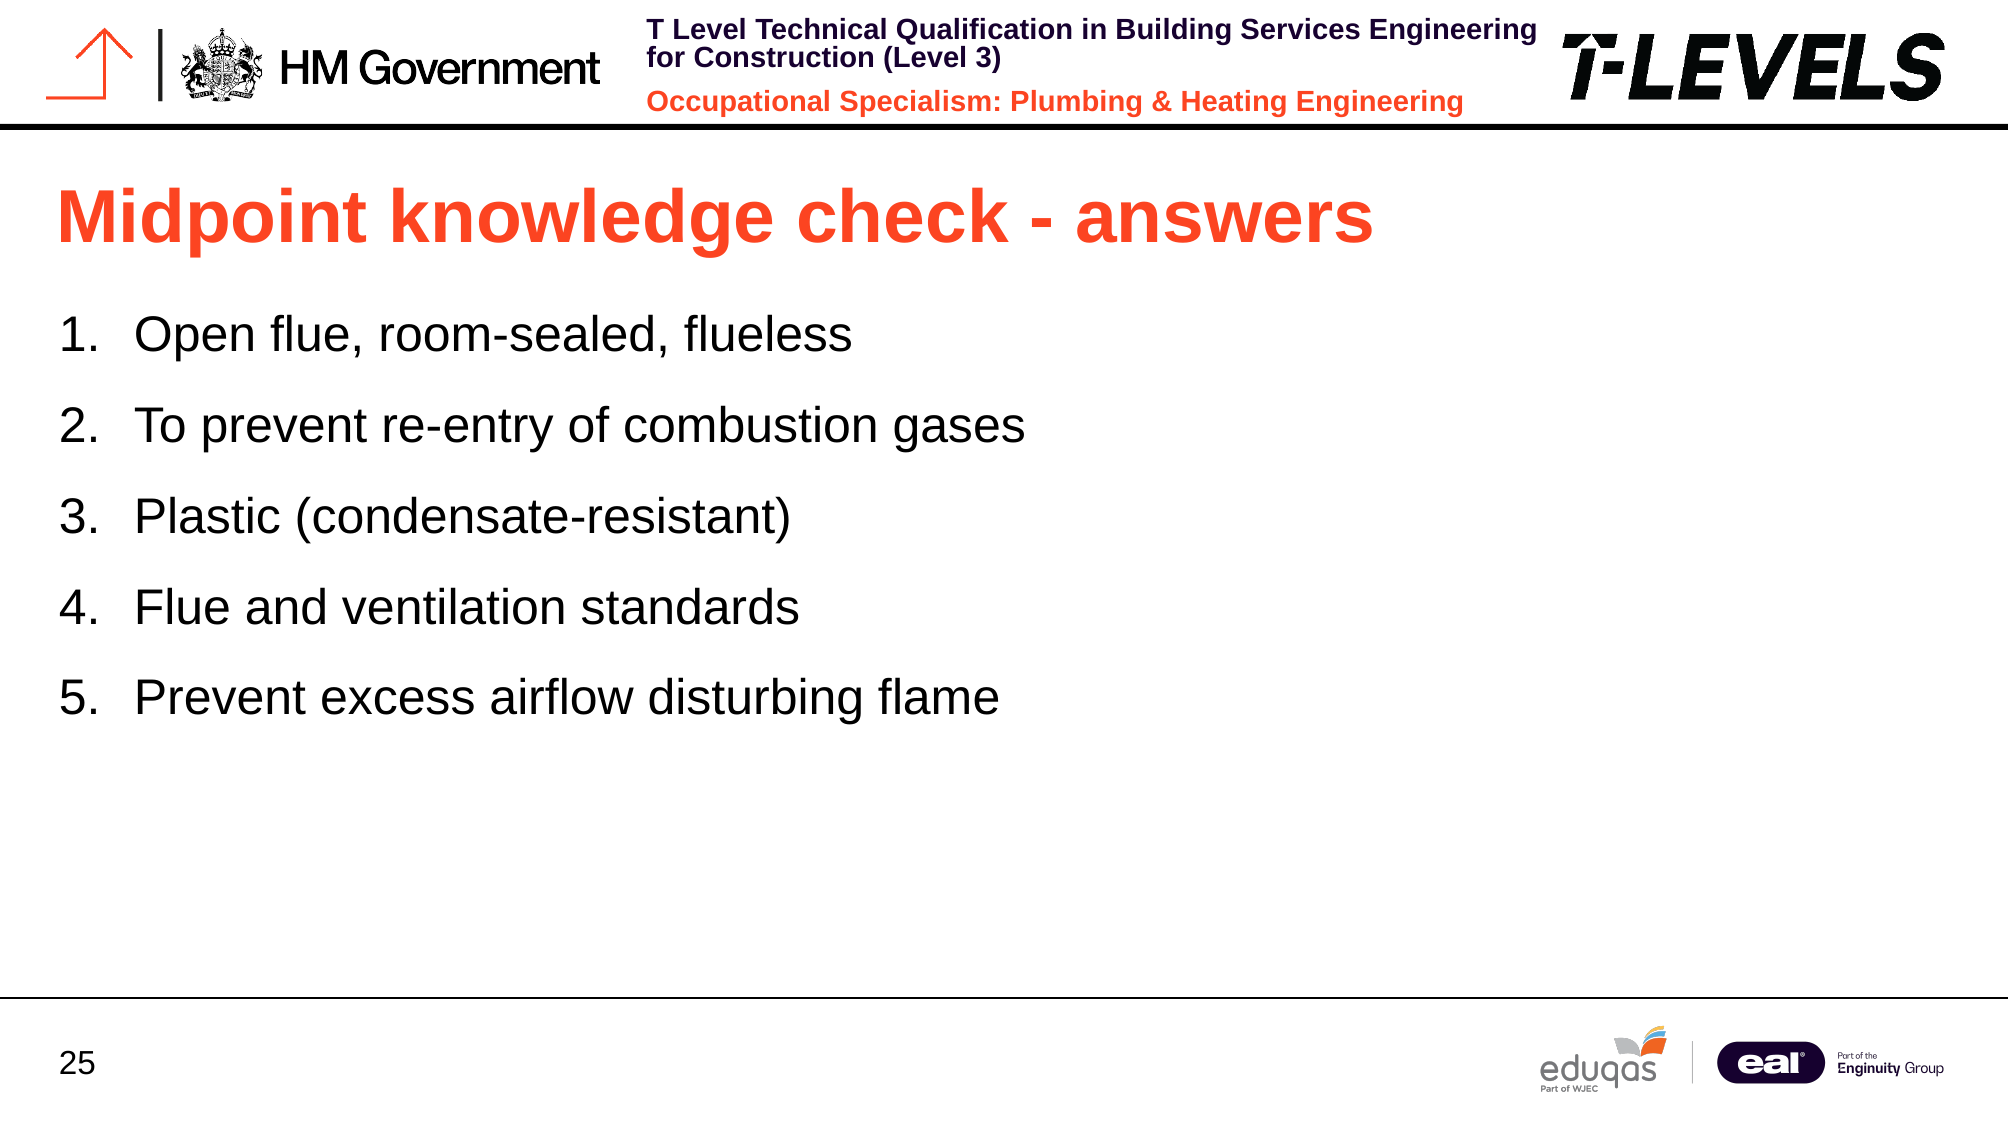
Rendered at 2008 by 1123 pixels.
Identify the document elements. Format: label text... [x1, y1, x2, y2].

picture [41, 27, 139, 100]
picture [1543, 25, 1964, 108]
picture [1535, 1021, 1949, 1097]
picture [158, 28, 600, 102]
title Midpoint knowledge check - answers [41, 111, 1949, 314]
list Open flue, room-sealed, flueless To prevent re-entry of combustion gases Plastic (condensate-resistant) Flue and ventilation standards Prevent excess airflow disturbing flame [59, 295, 1949, 951]
